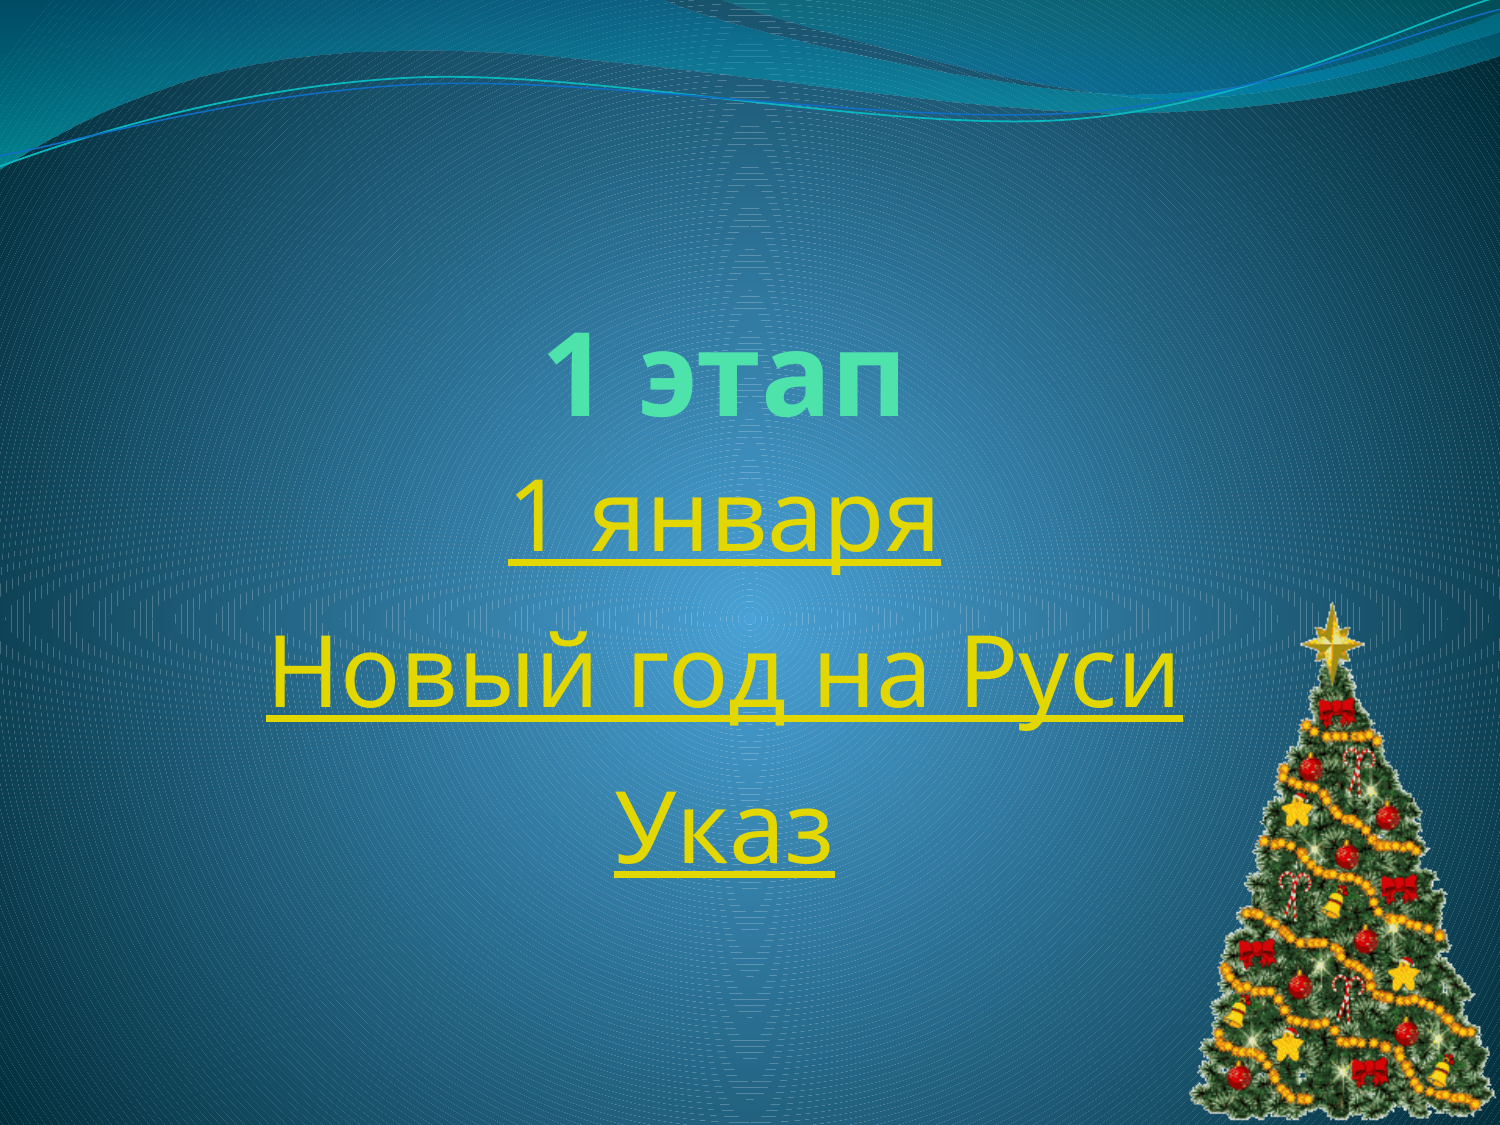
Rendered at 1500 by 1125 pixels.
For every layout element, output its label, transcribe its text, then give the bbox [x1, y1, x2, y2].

title 1 этап [86, 216, 1362, 440]
picture [1163, 593, 1500, 1125]
title [1156, 594, 1163, 692]
list 1 января Новый год на Руси Указ [86, 443, 1362, 692]
